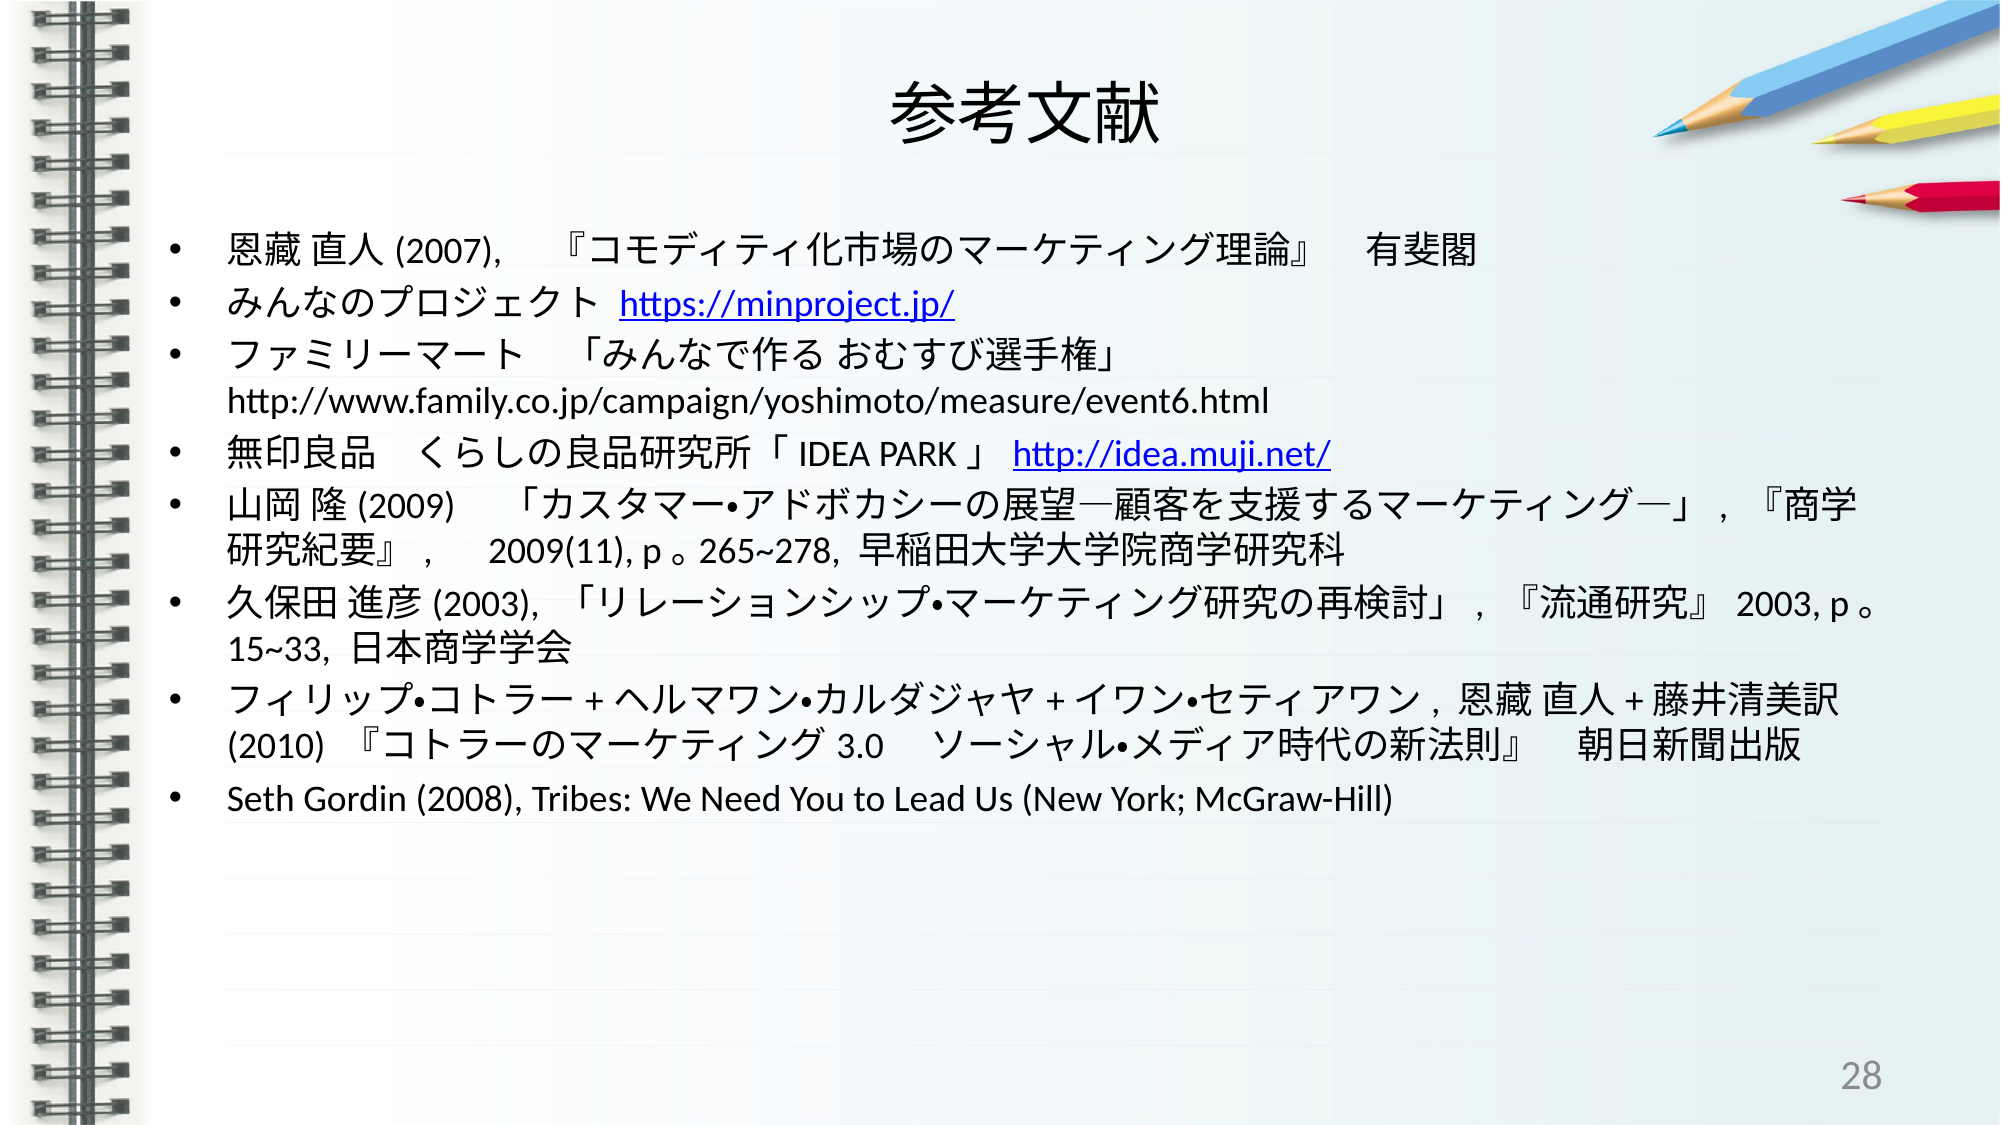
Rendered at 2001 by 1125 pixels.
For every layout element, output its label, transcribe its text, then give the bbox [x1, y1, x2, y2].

list 恩藏 直人(2007), 『コモディティ化市場のマーケティング理論』 有斐閣 みんなのプロジェクト https://minproject.jp/ ファミリーマート 「みんなで作る おむすび選手権」 http://www.family.co.jp/campaign/yoshimoto/measure/event6.html 無印良品 くらしの良品研究所「IDEA PARK」http://idea.muji.net/ 山岡 隆(2009) 「カスタマー・アドボカシーの展望―顧客を支援するマーケティング―」, 『商学研究紀要』, 2009(11), p｡265~278, 早稲田大学大学院商学研究科 久保田 進彦(2003), 「リレーションシップ・マーケティング研究の再検討」, 『流通研究』2003, p｡15~33, 日本商学学会 フィリップ・コトラー+ヘルマワン・カルダジャヤ+イワン・セティアワン, 恩藏 直人+藤井清美訳(2010) 『コトラーのマーケティング3.0 ソーシャル・メディア時代の新法則』 朝日新聞出版 Seth Gordin (2008), Tribes: We Need You to Lead Us (New York; McGraw-Hill) [151, 217, 1900, 961]
slide_number 28 [1433, 1042, 1900, 1103]
picture [0, 0, 2000, 1125]
title 参考文献 [151, 45, 1900, 177]
